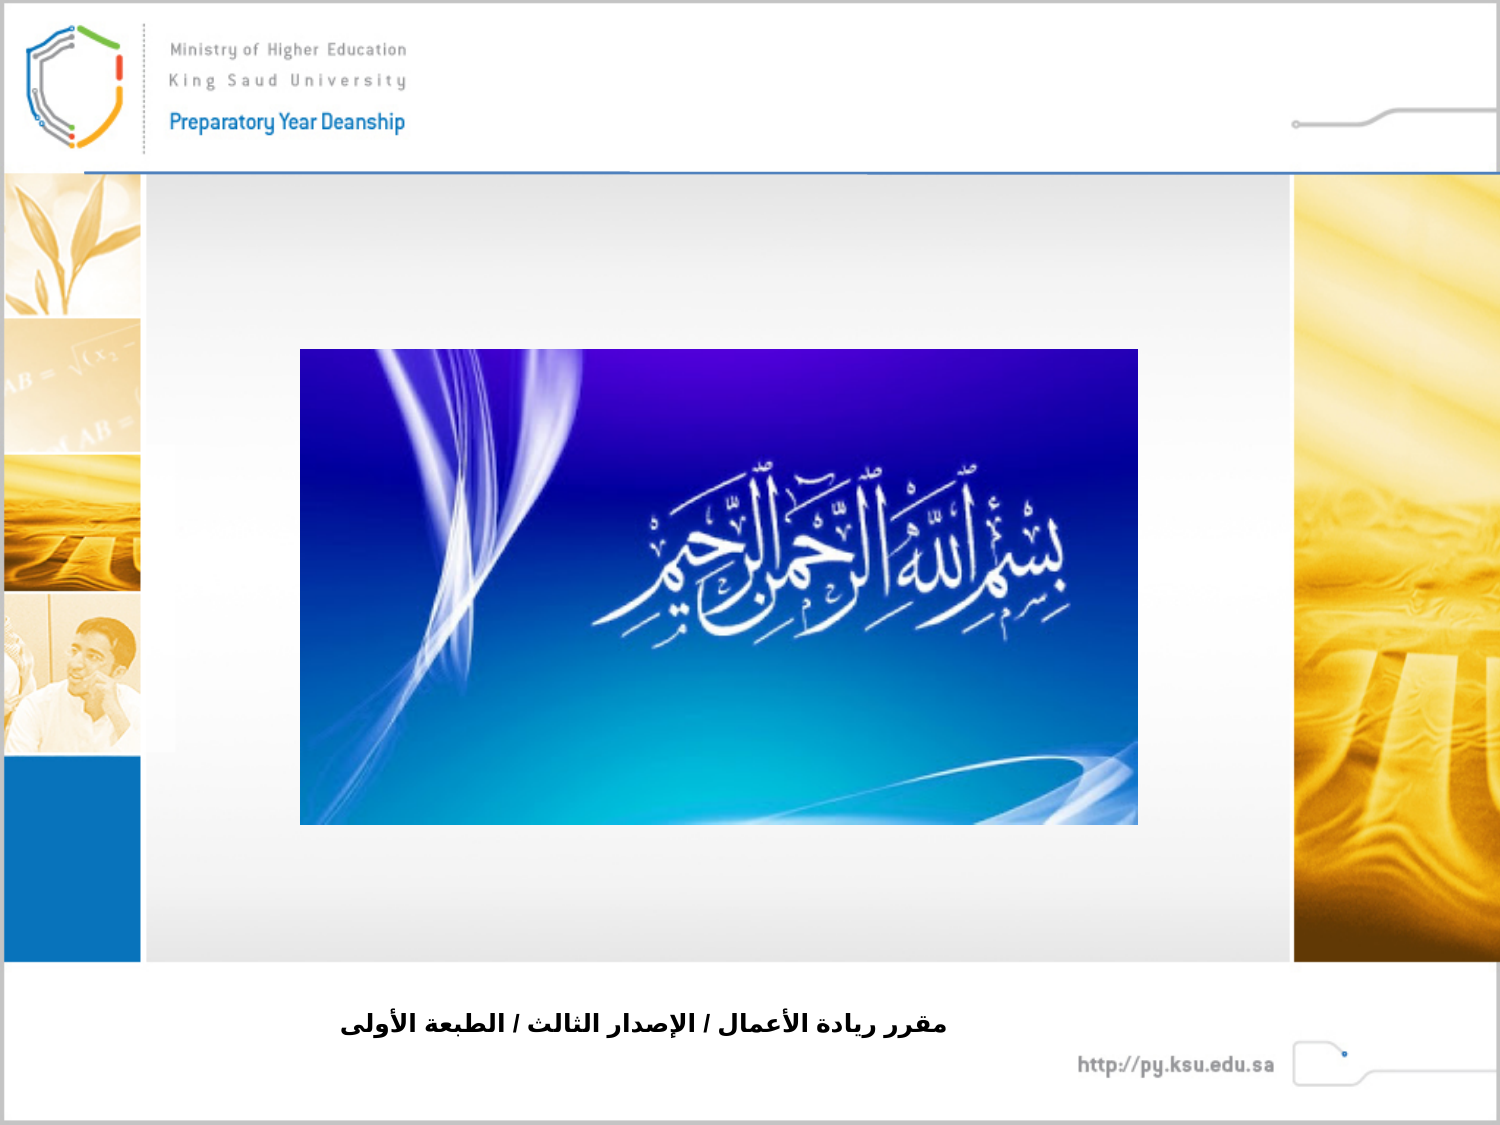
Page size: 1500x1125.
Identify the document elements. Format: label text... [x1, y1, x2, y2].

picture [0, 0, 1500, 1125]
text_box مقرر ريادة الأعمال / الإصدار الثالث / الطبعة الأولى [287, 1000, 1000, 1045]
